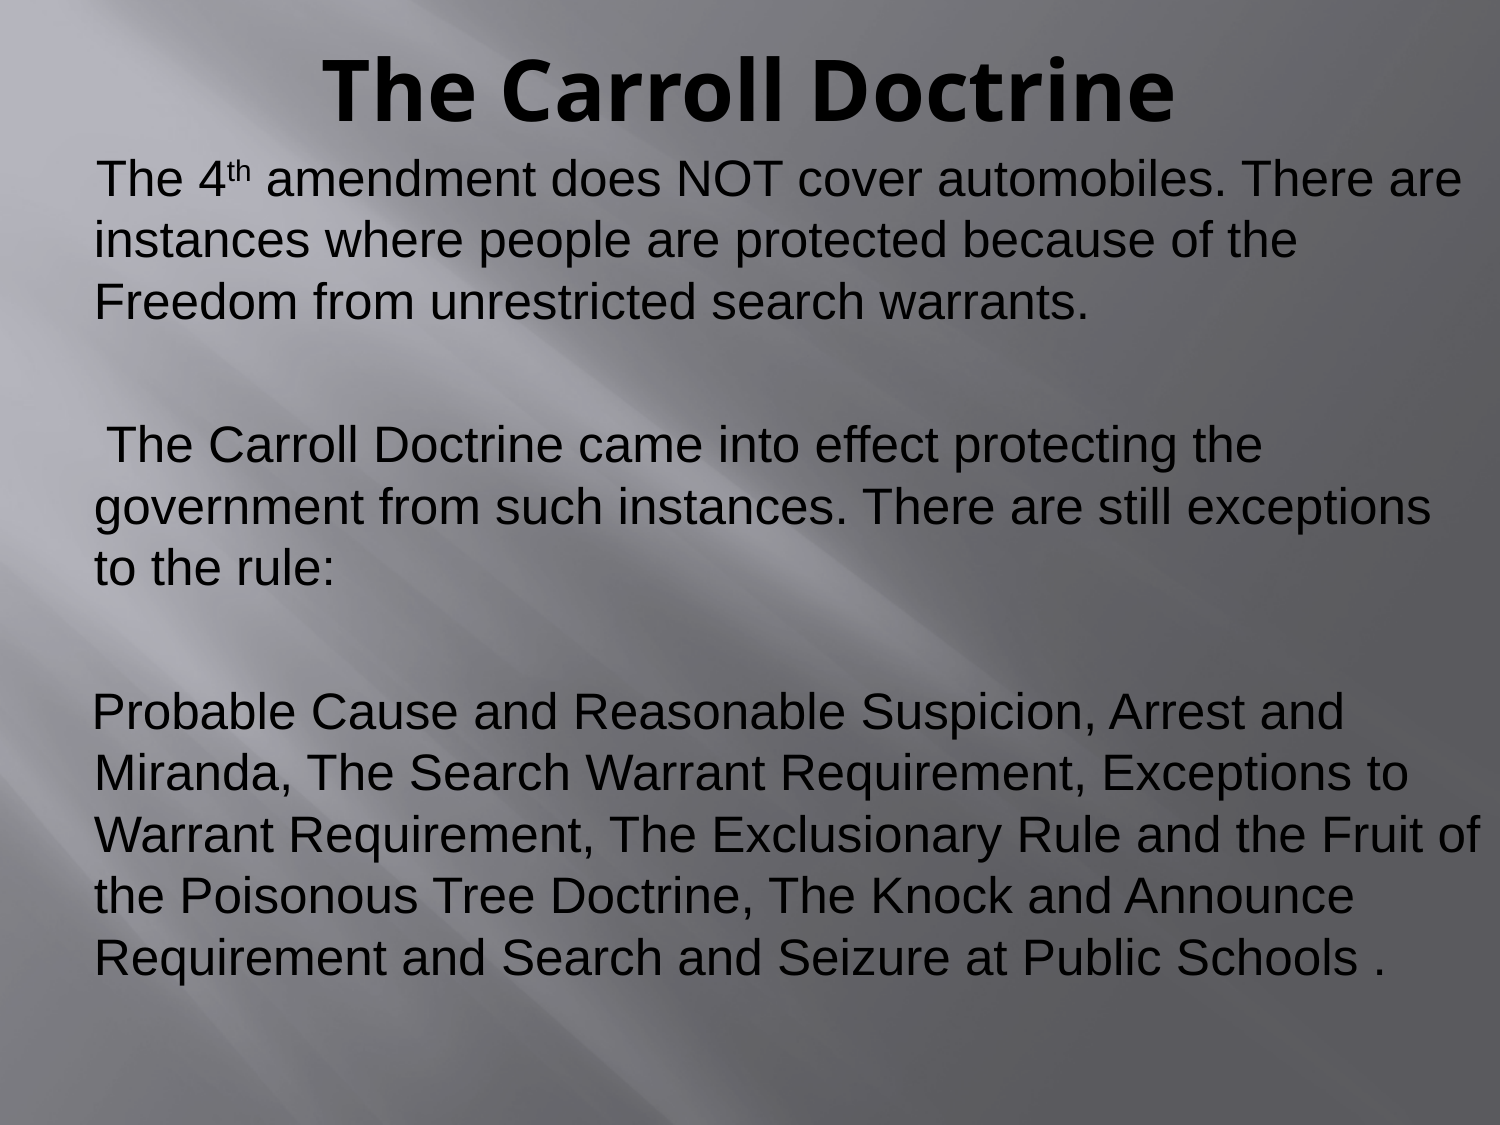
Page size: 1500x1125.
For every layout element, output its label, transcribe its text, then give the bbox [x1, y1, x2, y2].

title The Carroll Doctrine [75, 0, 1425, 137]
list The 4th amendment does NOT cover automobiles. There are instances where people are protected because of the Freedom from unrestricted search warrants. The Carroll Doctrine came into effect protecting the government from such instances. There are still exceptions to the rule: Probable Cause and Reasonable Suspicion, Arrest and Miranda, The Search Warrant Requirement, Exceptions to Warrant Requirement, The Exclusionary Rule and the Fruit of the Poisonous Tree Doctrine, The Knock and Announce Requirement and Search and Seizure at Public Schools . [0, 137, 1500, 1125]
